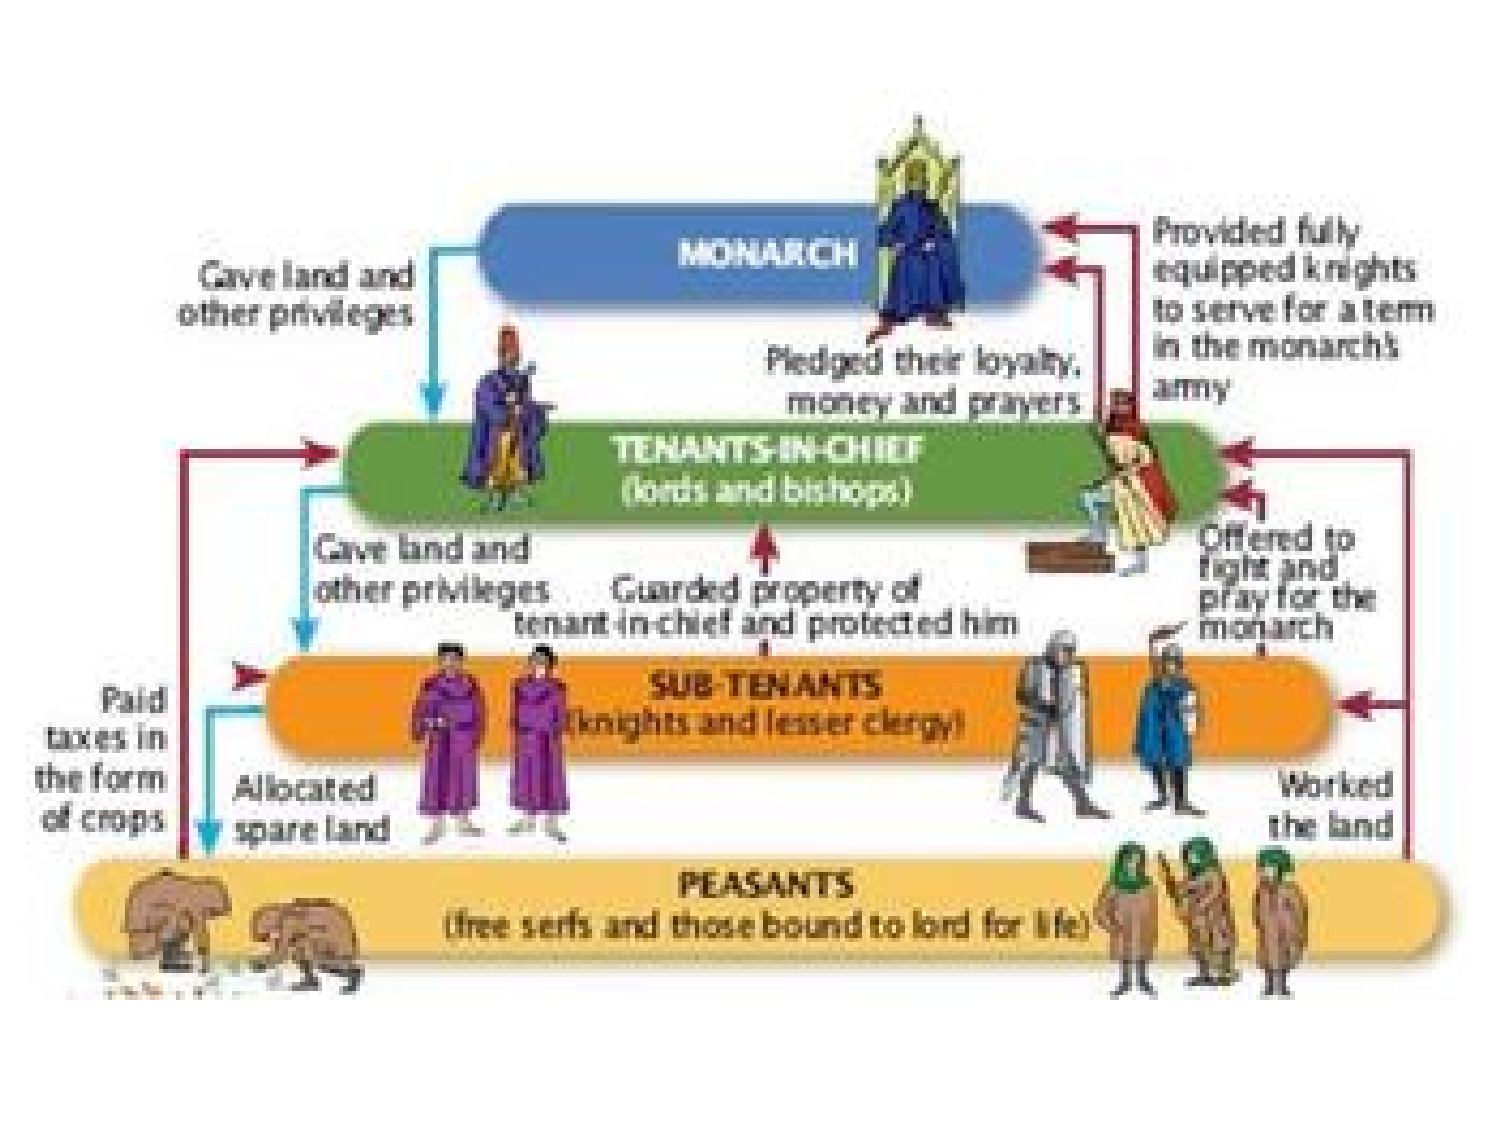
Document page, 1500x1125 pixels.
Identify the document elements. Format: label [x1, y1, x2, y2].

picture [0, 89, 1471, 1000]
